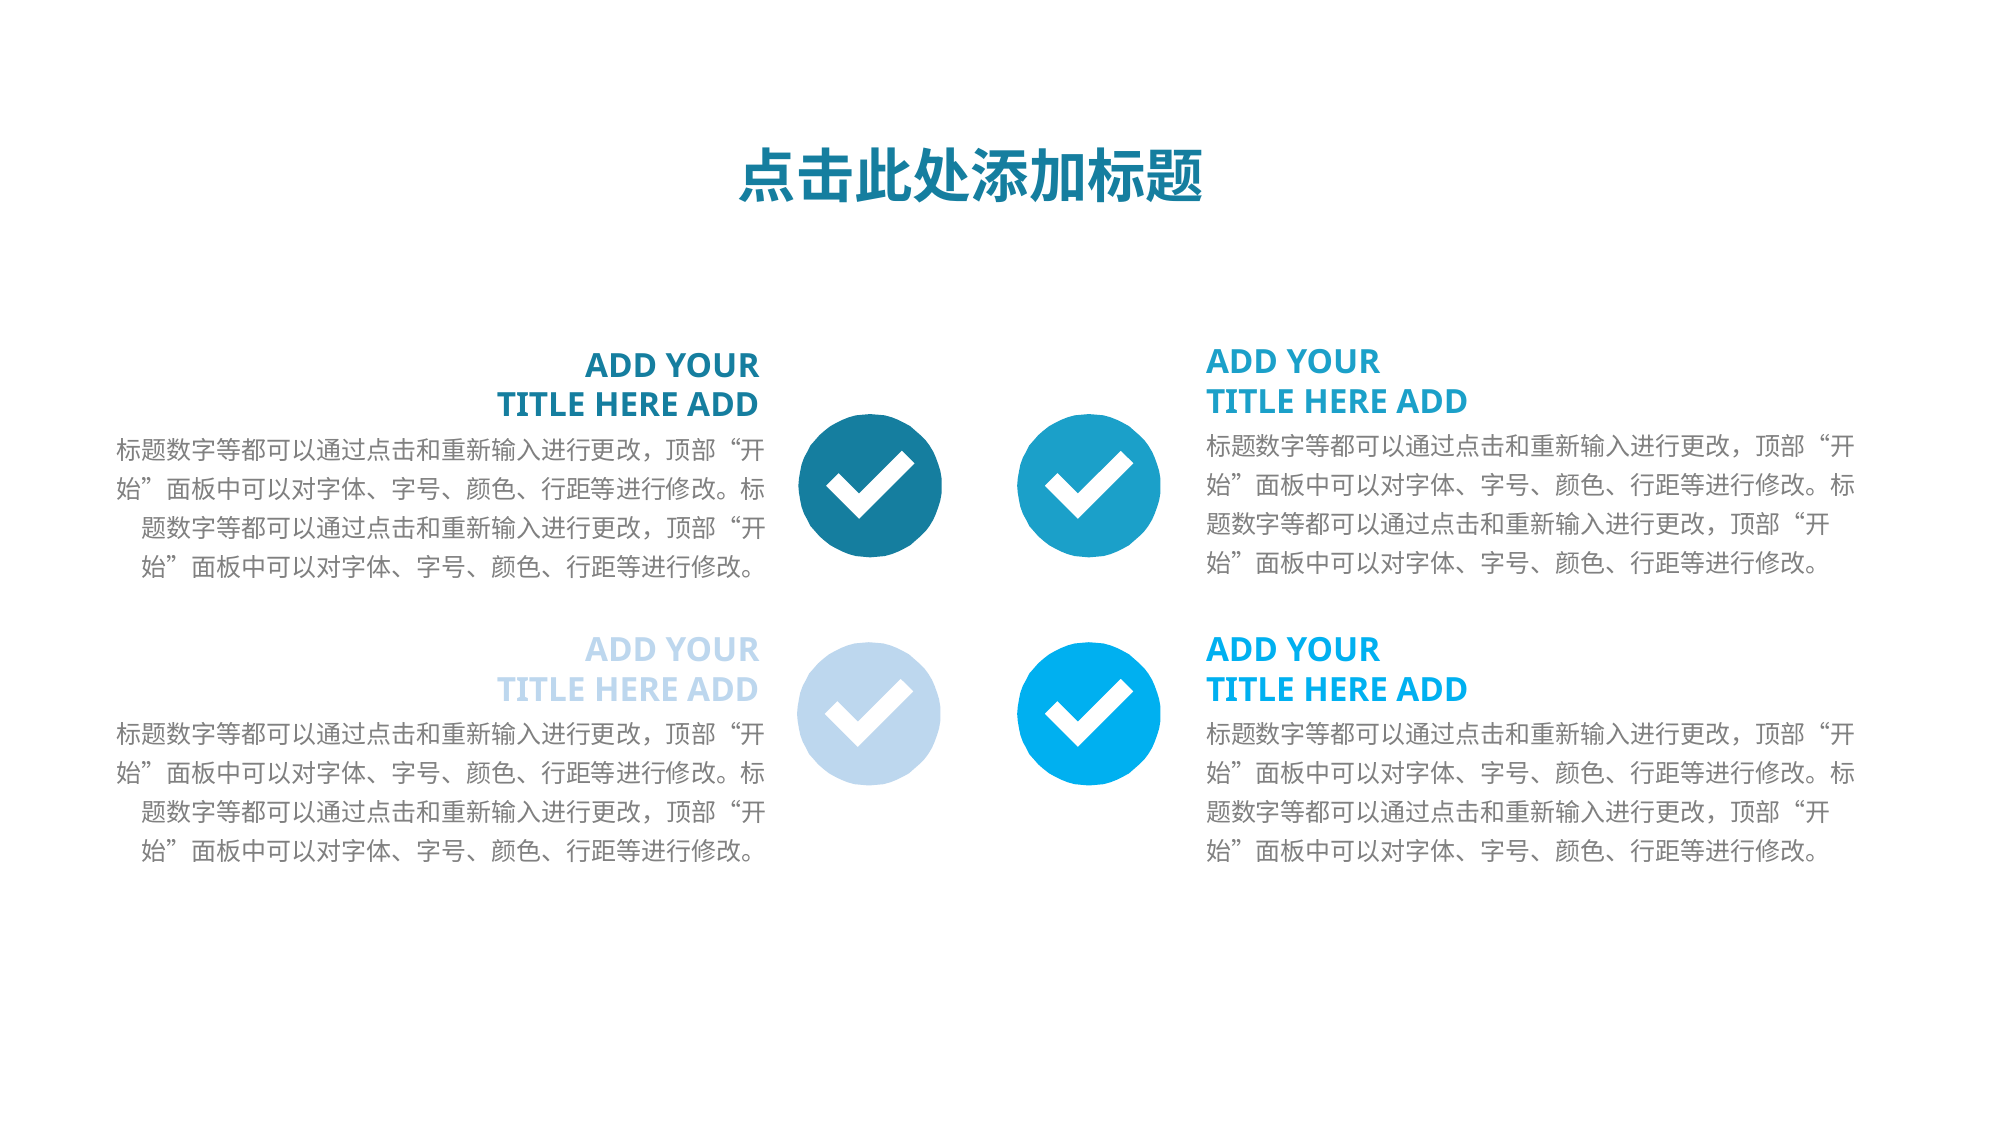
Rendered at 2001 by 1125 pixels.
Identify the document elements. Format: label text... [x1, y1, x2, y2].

text_box [1017, 642, 1161, 786]
text_box 标题数字等都可以通过点击和重新输入进行更改，顶部“开始”面板中可以对字体、字号、颜色、行距等进行修改。标题数字等都可以通过点击和重新输入进行更改，顶部“开始”面板中可以对字体、字号、颜色、行距等进行修改。 [99, 417, 782, 589]
text_box [1017, 414, 1161, 558]
text_box 点击此处添加标题 [723, 132, 1239, 217]
text_box 标题数字等都可以通过点击和重新输入进行更改，顶部“开始”面板中可以对字体、字号、颜色、行距等进行修改。标题数字等都可以通过点击和重新输入进行更改，顶部“开始”面板中可以对字体、字号、颜色、行距等进行修改。 [1191, 702, 1874, 873]
text_box [797, 642, 941, 786]
text_box ADD YOUR TITLE HERE ADD [259, 336, 775, 431]
text_box ADD YOUR TITLE HERE ADD [259, 620, 775, 715]
text_box 标题数字等都可以通过点击和重新输入进行更改，顶部“开始”面板中可以对字体、字号、颜色、行距等进行修改。标题数字等都可以通过点击和重新输入进行更改，顶部“开始”面板中可以对字体、字号、颜色、行距等进行修改。 [1191, 414, 1874, 585]
text_box ADD YOUR TITLE HERE ADD [1191, 620, 1707, 715]
text_box [798, 414, 942, 558]
text_box 标题数字等都可以通过点击和重新输入进行更改，顶部“开始”面板中可以对字体、字号、颜色、行距等进行修改。标题数字等都可以通过点击和重新输入进行更改，顶部“开始”面板中可以对字体、字号、颜色、行距等进行修改。 [99, 702, 782, 873]
text_box ADD YOUR TITLE HERE ADD [1191, 332, 1707, 428]
